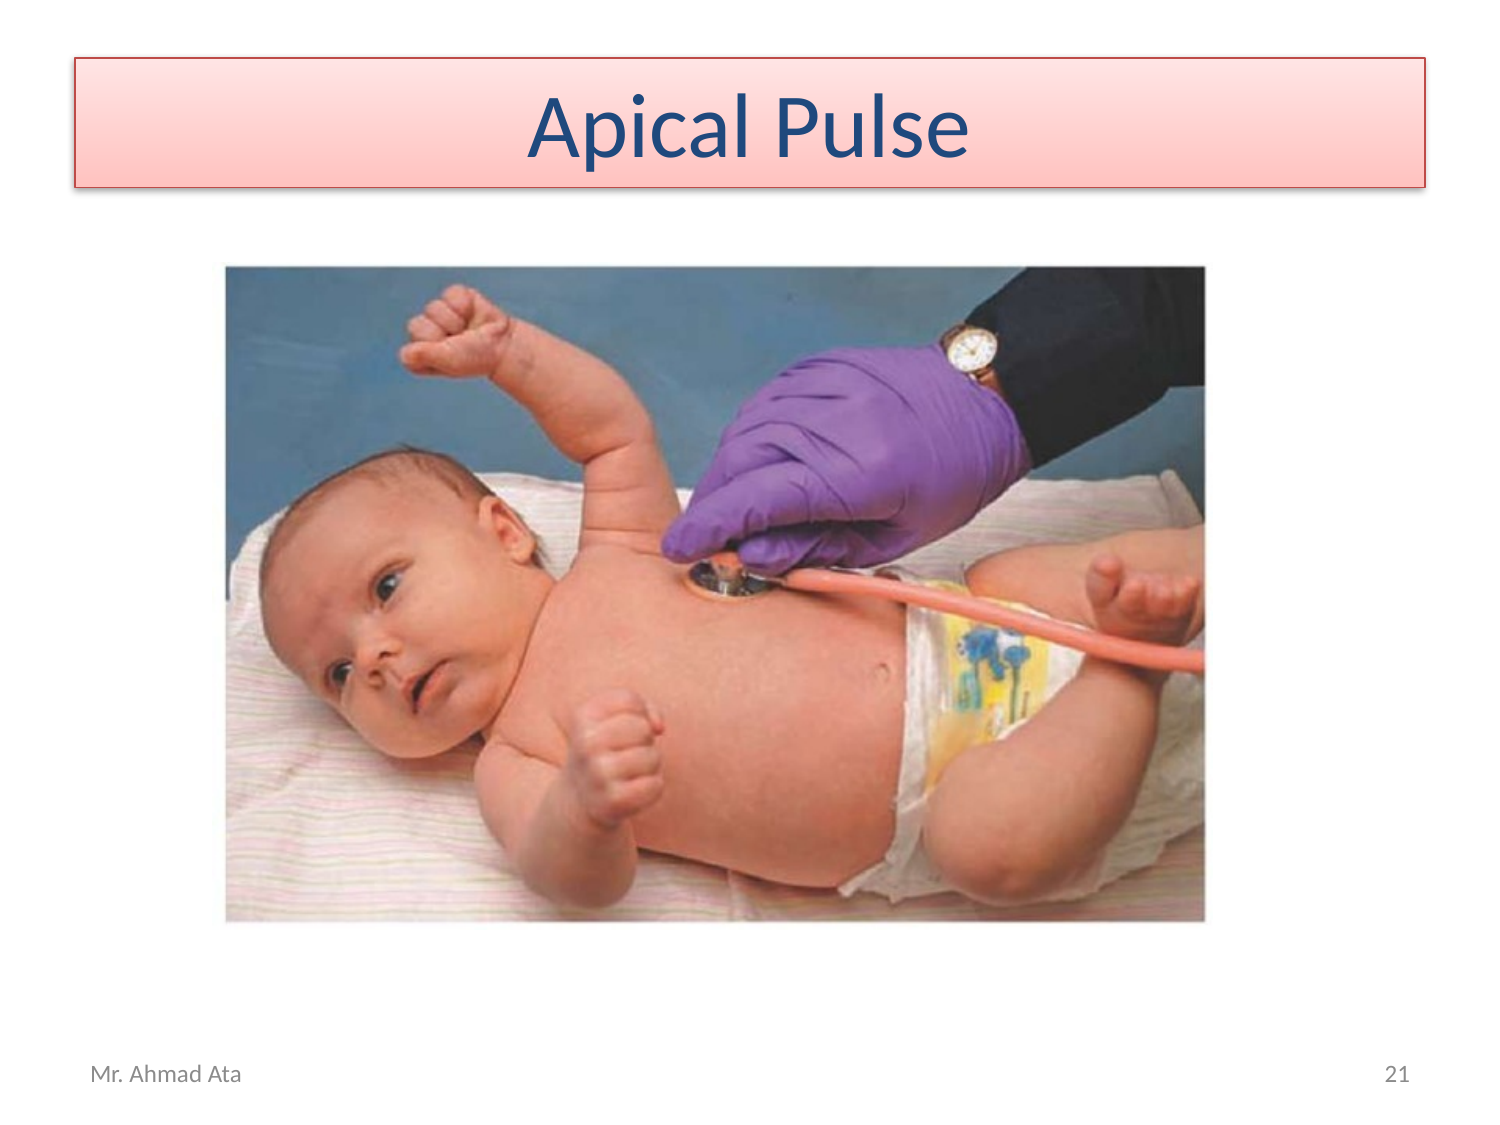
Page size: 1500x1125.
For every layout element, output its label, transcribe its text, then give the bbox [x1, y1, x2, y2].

slide_number 21 [1074, 1042, 1425, 1103]
slide_number Mr. Ahmad Ata [75, 1042, 425, 1103]
picture [212, 262, 1213, 930]
text_box Apical Pulse [74, 57, 1426, 188]
